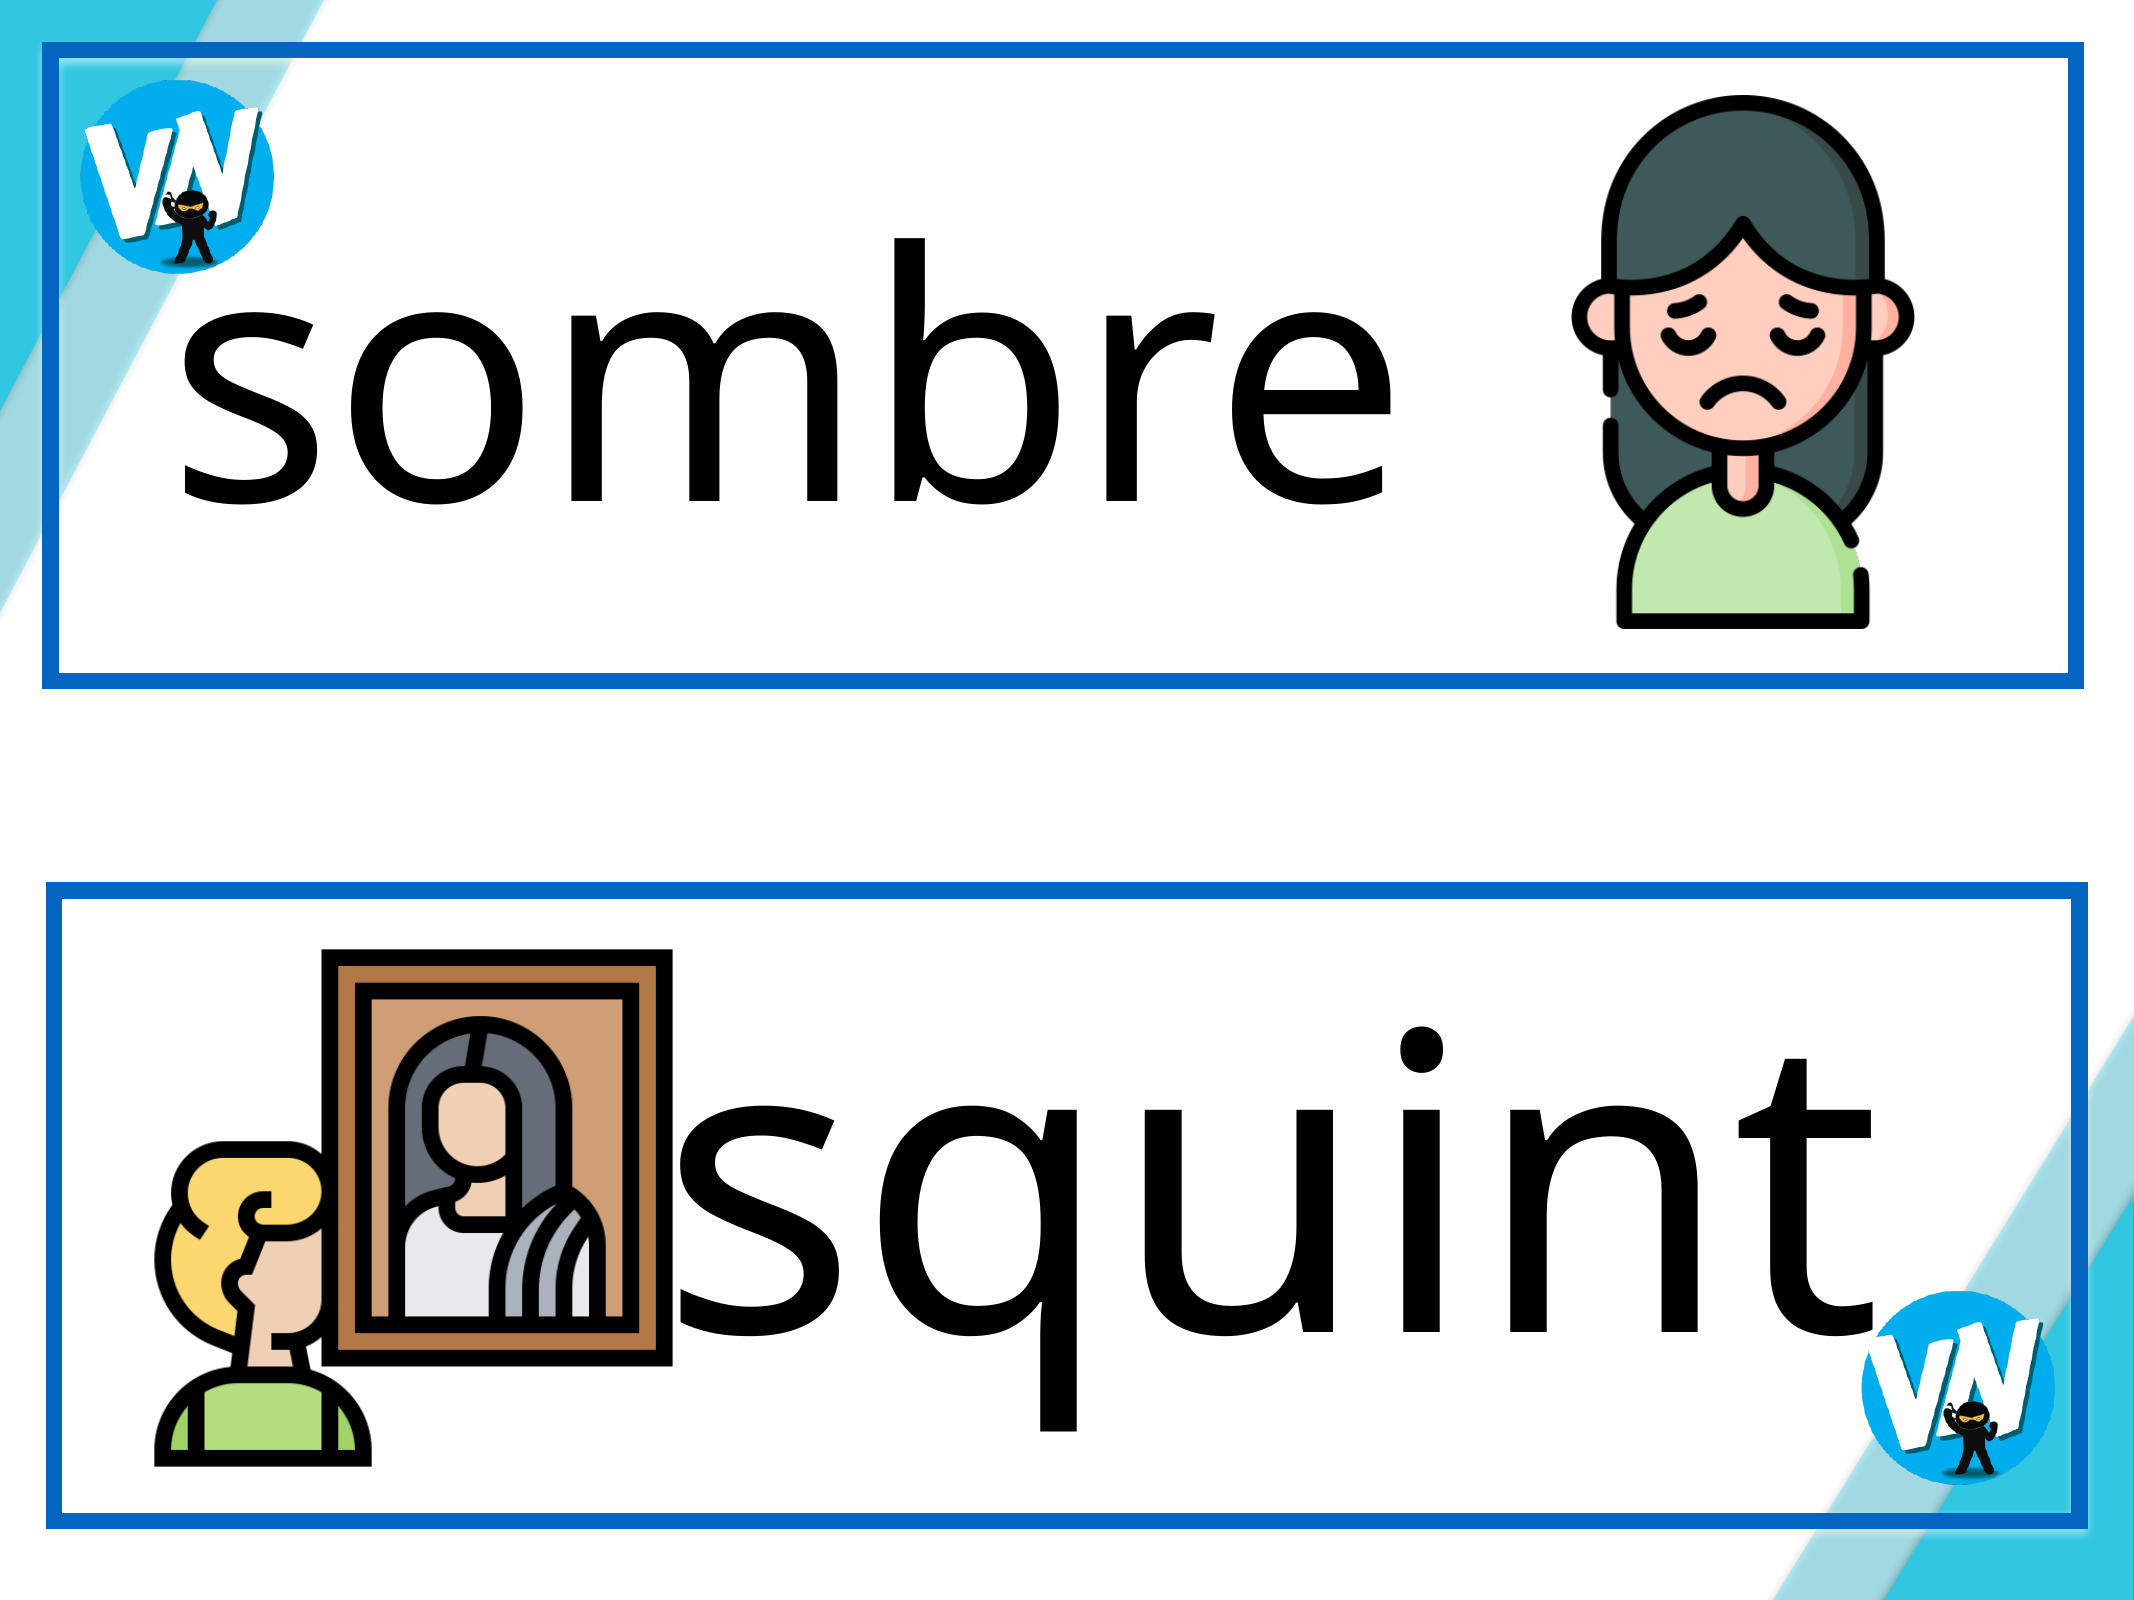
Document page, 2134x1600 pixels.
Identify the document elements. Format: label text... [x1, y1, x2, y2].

text_box squint [462, 909, 1956, 1424]
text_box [0, 0, 81, 1544]
picture [1837, 1288, 2080, 1488]
picture [57, 77, 299, 278]
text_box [1963, 235, 2134, 1600]
picture [1475, 95, 2010, 630]
text_box [92, 50, 2076, 227]
text_box sombre [92, 147, 1471, 580]
text_box [92, 580, 1956, 681]
text_box [92, 890, 1956, 1522]
picture [146, 941, 681, 1475]
